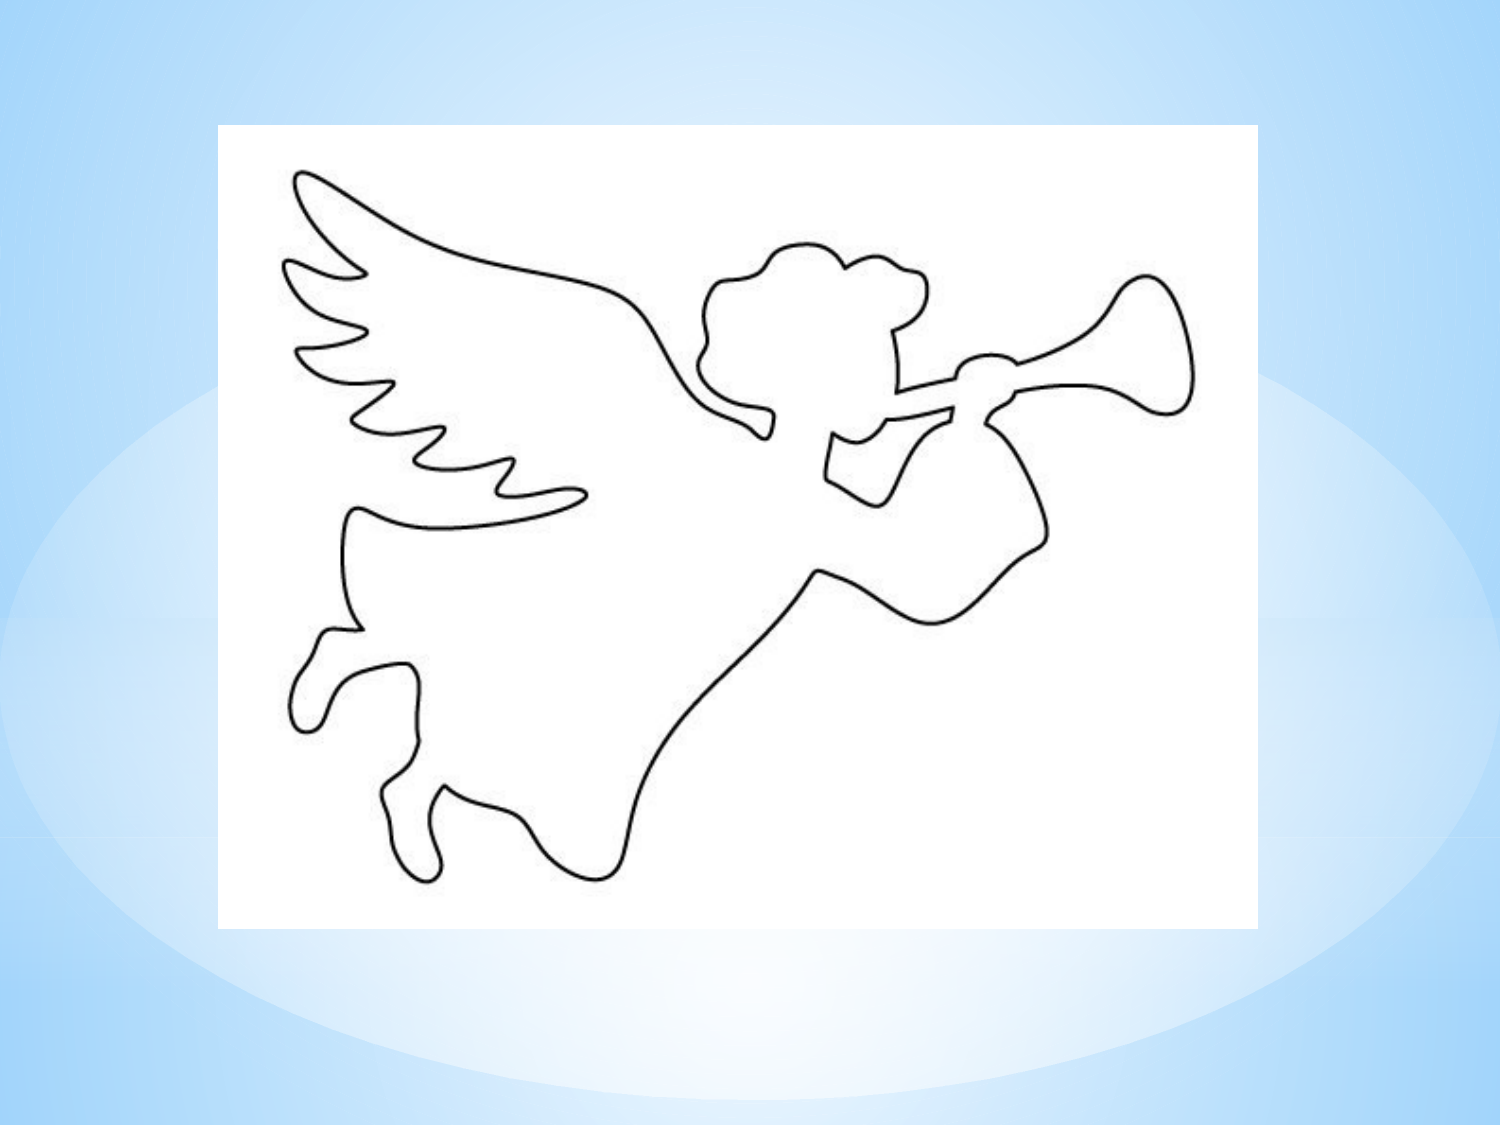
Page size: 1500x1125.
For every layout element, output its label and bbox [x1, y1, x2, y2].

picture [218, 125, 1259, 929]
